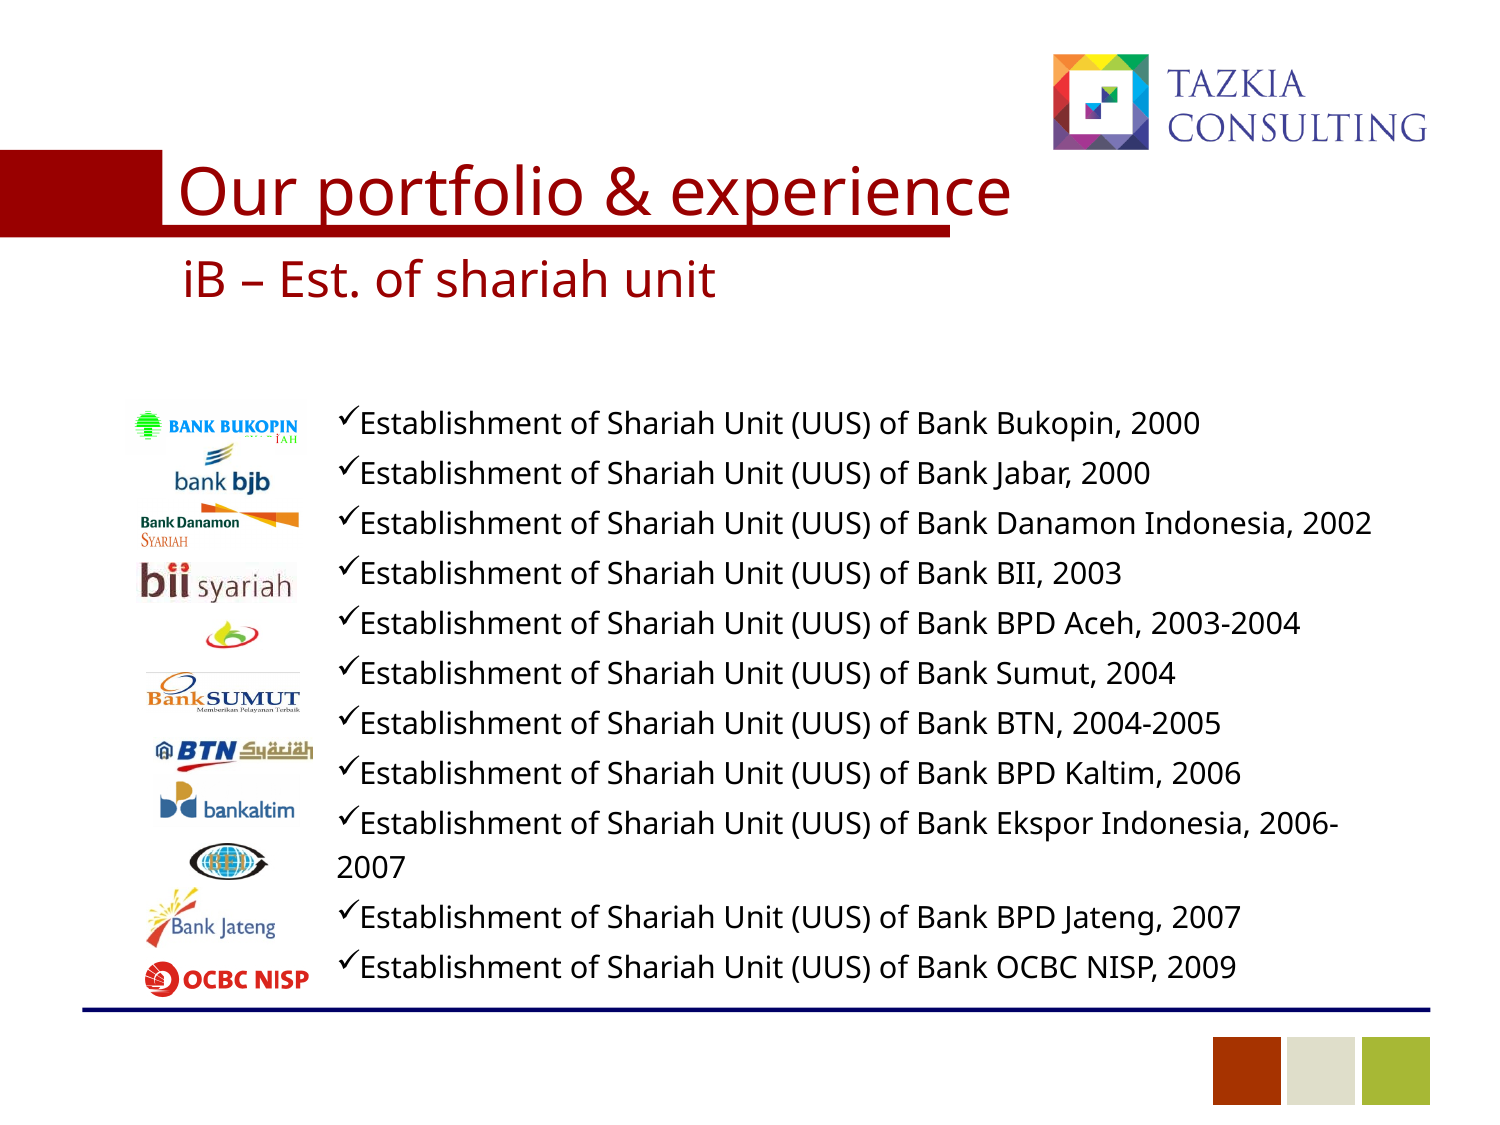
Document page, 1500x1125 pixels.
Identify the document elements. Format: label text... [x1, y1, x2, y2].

picture [1053, 54, 1427, 150]
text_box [124, 399, 313, 1001]
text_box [0, 141, 1188, 317]
text_box Establishment of Shariah Unit (UUS) of Bank Bukopin, 2000 Establishment of Shariah Unit (UUS) of Bank Jabar, 2000 Establishment of Shariah Unit (UUS) of Bank Danamon Indonesia, 2002 Establishment of Shariah Unit (UUS) of Bank BII, 2003 Establishment of Shariah Unit (UUS) of Bank BPD Aceh, 2003-2004 Establishment of Shariah Unit (UUS) of Bank Sumut, 2004 Establishment of Shariah Unit (UUS) of Bank BTN, 2004-2005 Establishment of Shariah Unit (UUS) of Bank BPD Kaltim, 2006 Establishment of Shariah Unit (UUS) of Bank Ekspor Indonesia, 2006-2007 Establishment of Shariah Unit (UUS) of Bank BPD Jateng, 2007 Establishment of Shariah Unit (UUS) of Bank OCBC NISP, 2009 [321, 388, 1401, 1038]
